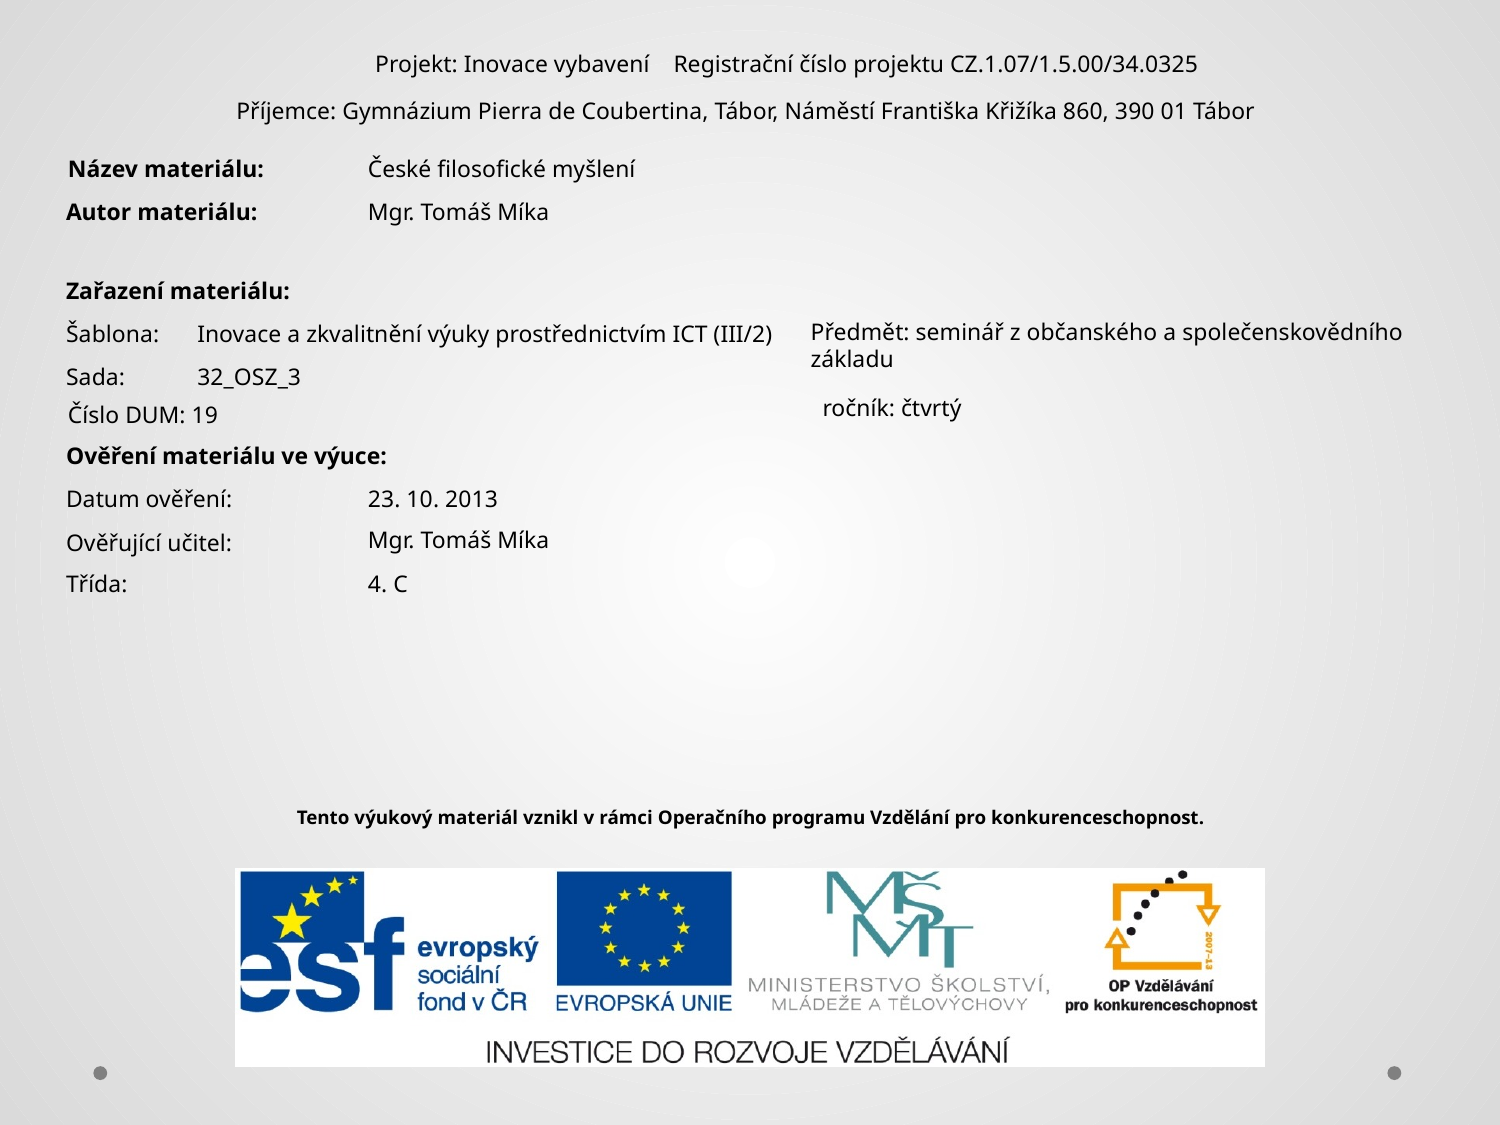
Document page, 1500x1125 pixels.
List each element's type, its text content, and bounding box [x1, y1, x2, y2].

text_box Mgr. Tomáš Míka [354, 191, 617, 233]
text_box Tento výukový materiál vznikl v rámci Operačního programu Vzdělání pro konkurenceschopnost. [129, 798, 1371, 835]
text_box ročník: čtvrtý [809, 387, 1076, 428]
text_box Příjemce: Gymnázium Pierra de Coubertina, Tábor, Náměstí Františka Křižíka 860, 390 01 Tábor [112, 90, 1380, 131]
text_box Ověření materiálu ve výuce: [52, 434, 507, 476]
text_box Předmět: seminář z občanského a společenskovědního základu [797, 310, 1436, 379]
text_box 23. 10. 2013 [354, 478, 561, 519]
picture [235, 867, 1265, 1067]
text_box Datum ověření: [52, 478, 308, 519]
text_box Projekt: Inovace vybavení Registrační číslo projektu CZ.1.07/1.5.00/34.0325 [265, 42, 1226, 84]
text_box Název materiálu: [54, 148, 374, 217]
text_box Ověřující učitel: [52, 521, 312, 563]
text_box Zařazení materiálu: [52, 270, 379, 311]
text_box Sada: [52, 356, 180, 398]
text_box 4. C [354, 562, 463, 604]
text_box Šablona: [52, 312, 183, 354]
text_box Třída: [52, 563, 180, 604]
text_box Mgr. Tomáš Míka [354, 519, 617, 561]
text_box Inovace a zkvalitnění výuky prostřednictvím ICT (III/2) [183, 312, 949, 354]
text_box Číslo DUM: 19 [54, 394, 258, 434]
text_box Autor materiálu: [52, 191, 334, 233]
text_box České filosofické myšlení [354, 148, 1057, 190]
text_box 32_OSZ_3 [183, 356, 580, 398]
